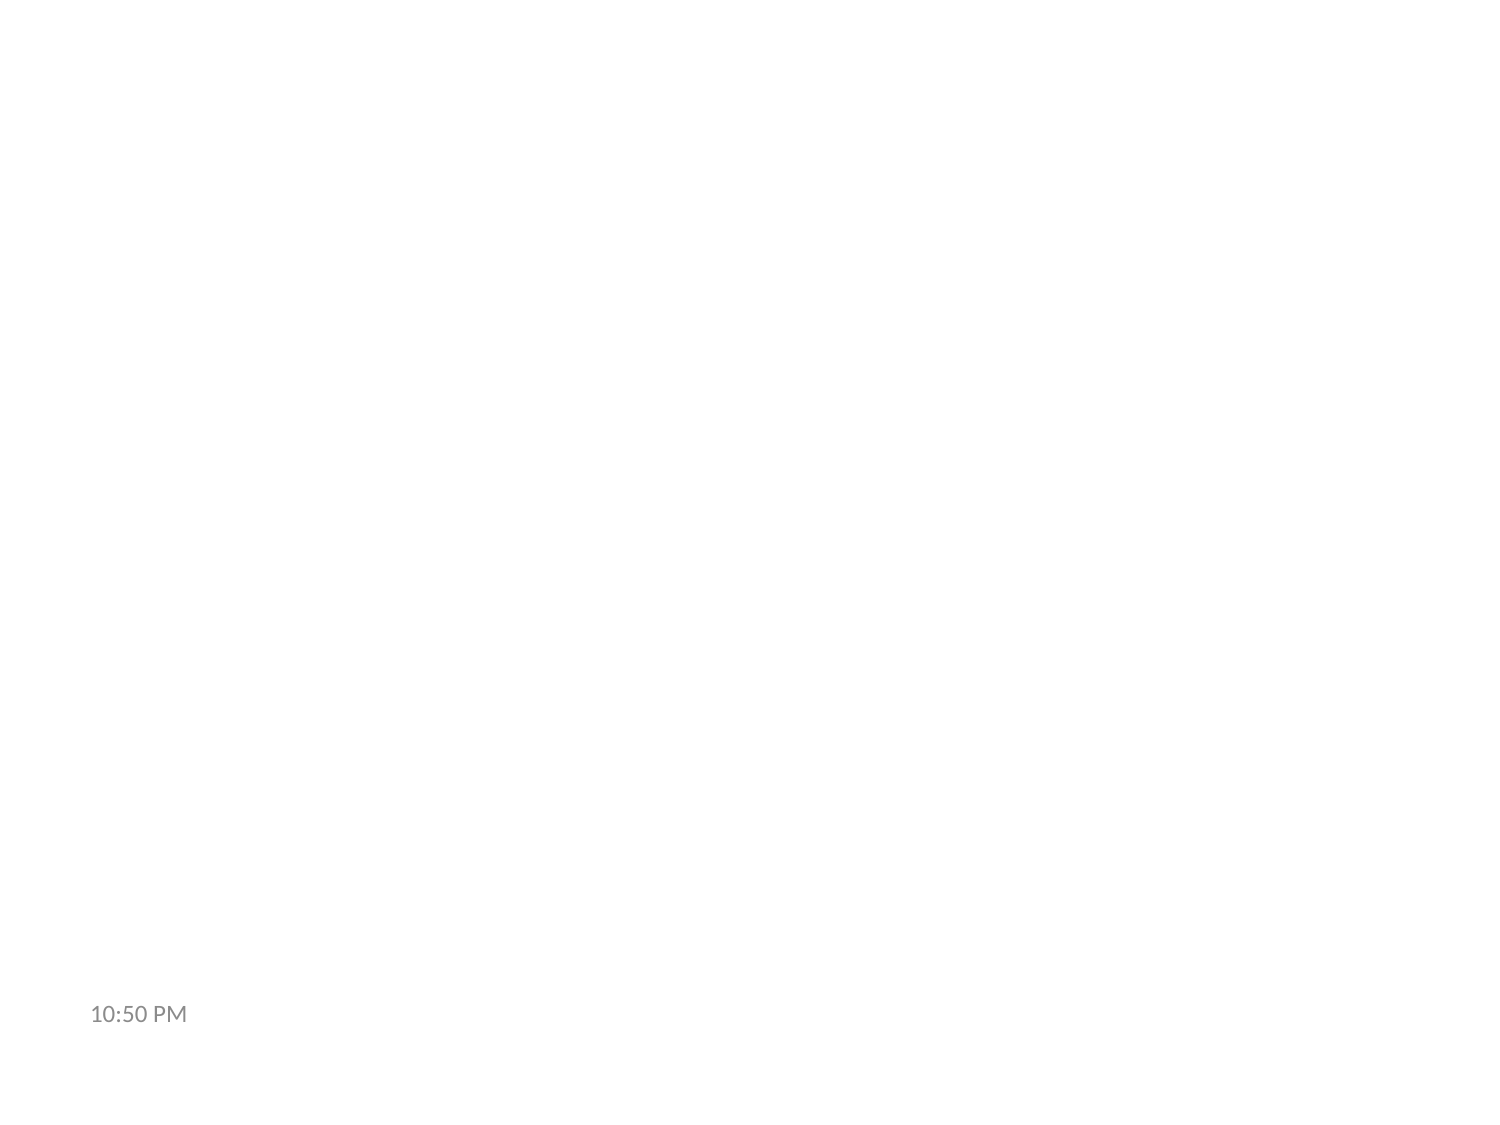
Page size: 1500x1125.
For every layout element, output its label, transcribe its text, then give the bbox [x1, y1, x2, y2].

text_box 3:35 PM [75, 982, 425, 1043]
